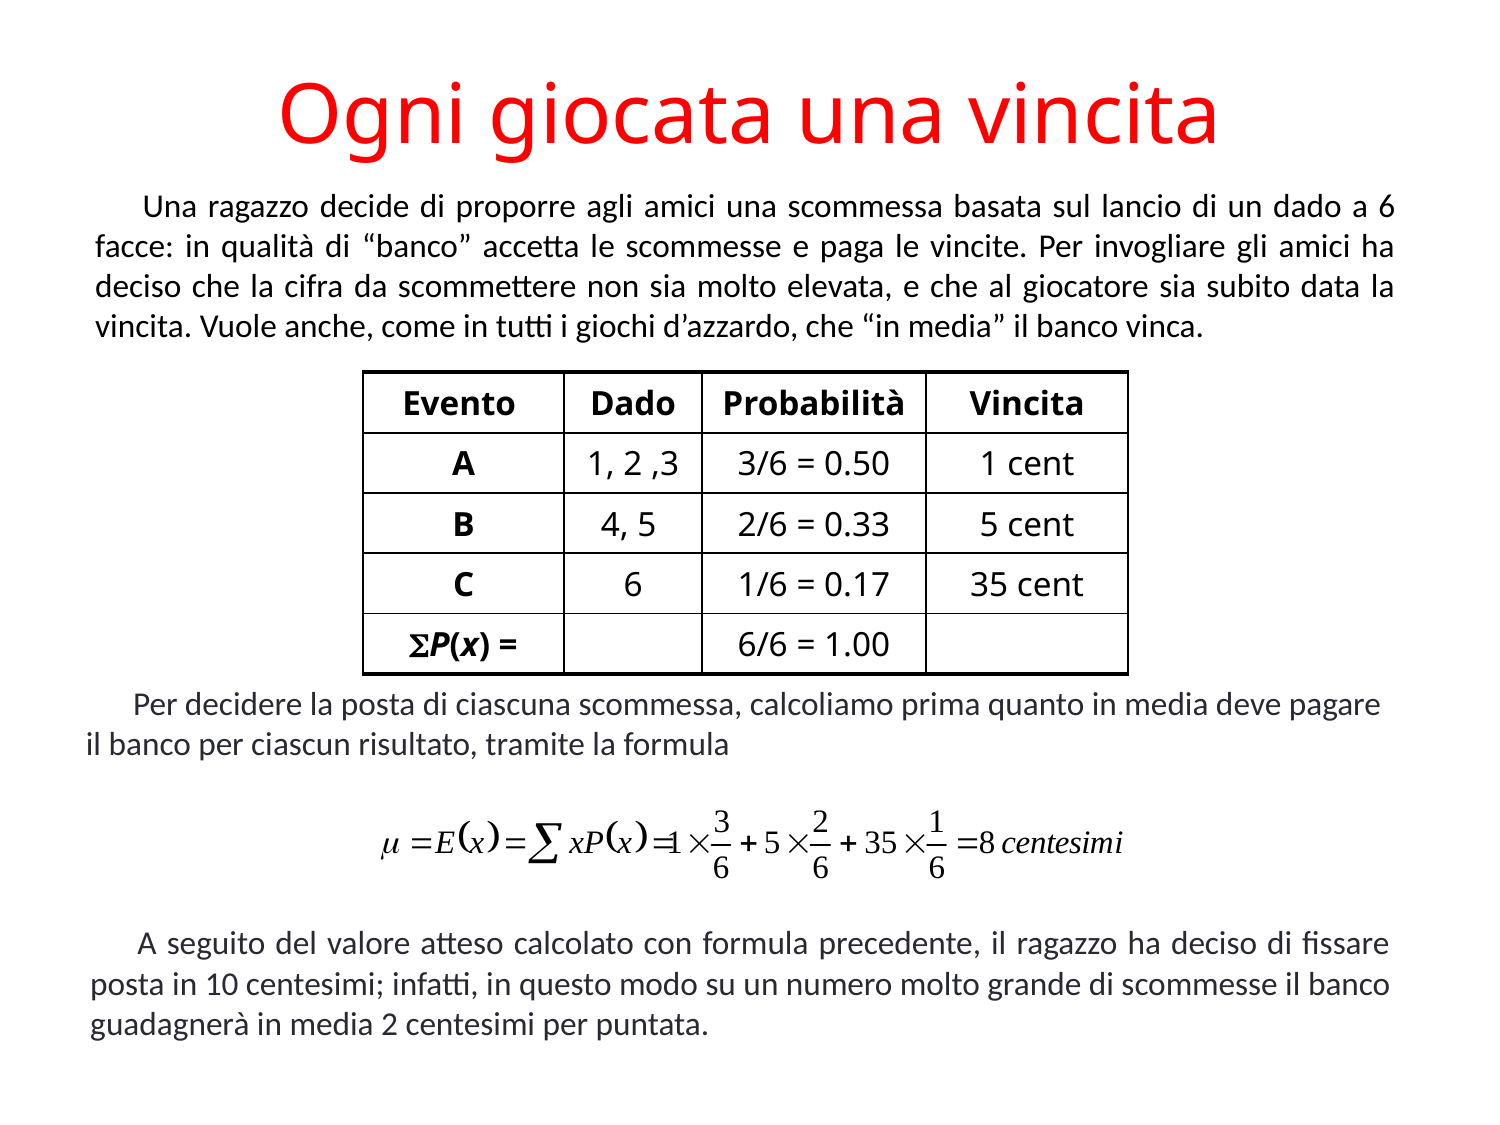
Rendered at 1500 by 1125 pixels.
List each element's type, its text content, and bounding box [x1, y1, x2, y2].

table_cell 4, 5 [565, 494, 701, 552]
table_header Probabilità [703, 374, 925, 432]
table_cell [927, 614, 1127, 672]
table_cell 2/6 = 0.33 [703, 494, 925, 552]
title Ogni giocata una vincita [112, 43, 1388, 176]
table_cell [565, 614, 701, 672]
table_cell 5 cent [927, 494, 1127, 552]
table_header Evento [364, 374, 563, 432]
text_box Una ragazzo decide di proporre agli amici una scommessa basata sul lancio di un dado a 6 facce: in qualità di “banco” accetta le scommesse e paga le vincite. Per invogliare gli amici ha deciso che la cifra da scommettere non sia molto elevata, e che al giocatore sia subito data la vincita. Vuole anche, come in tutti i giochi d’azzardo, che “in media” il banco vinca. [80, 177, 1412, 352]
table_cell A [364, 434, 563, 492]
table_cell 6/6 = 1.00 [703, 614, 925, 672]
table_cell 1/6 = 0.17 [703, 554, 925, 613]
table_header Vincita [927, 374, 1127, 432]
table_cell 35 cent [927, 554, 1127, 613]
table_cell SP(x) = [364, 614, 563, 672]
table_cell 3/6 = 0.50 [703, 434, 925, 492]
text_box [374, 801, 1133, 886]
table_cell 1, 2 ,3 [565, 434, 701, 492]
table_cell 1 cent [927, 434, 1127, 492]
table_header Dado [565, 374, 701, 432]
table_cell C [364, 554, 563, 613]
text_box Per decidere la posta di ciascuna scommessa, calcoliamo prima quanto in media deve pagare il banco per ciascun risultato, tramite la formula [71, 674, 1419, 770]
table_cell 6 [565, 554, 701, 613]
table_cell B [364, 494, 563, 552]
text_box A seguito del valore atteso calcolato con formula precedente, il ragazzo ha deciso di fissare posta in 10 centesimi; infatti, in questo modo su un numero molto grande di scommesse il banco guadagnerà in media 2 centesimi per puntata. [75, 914, 1407, 1049]
